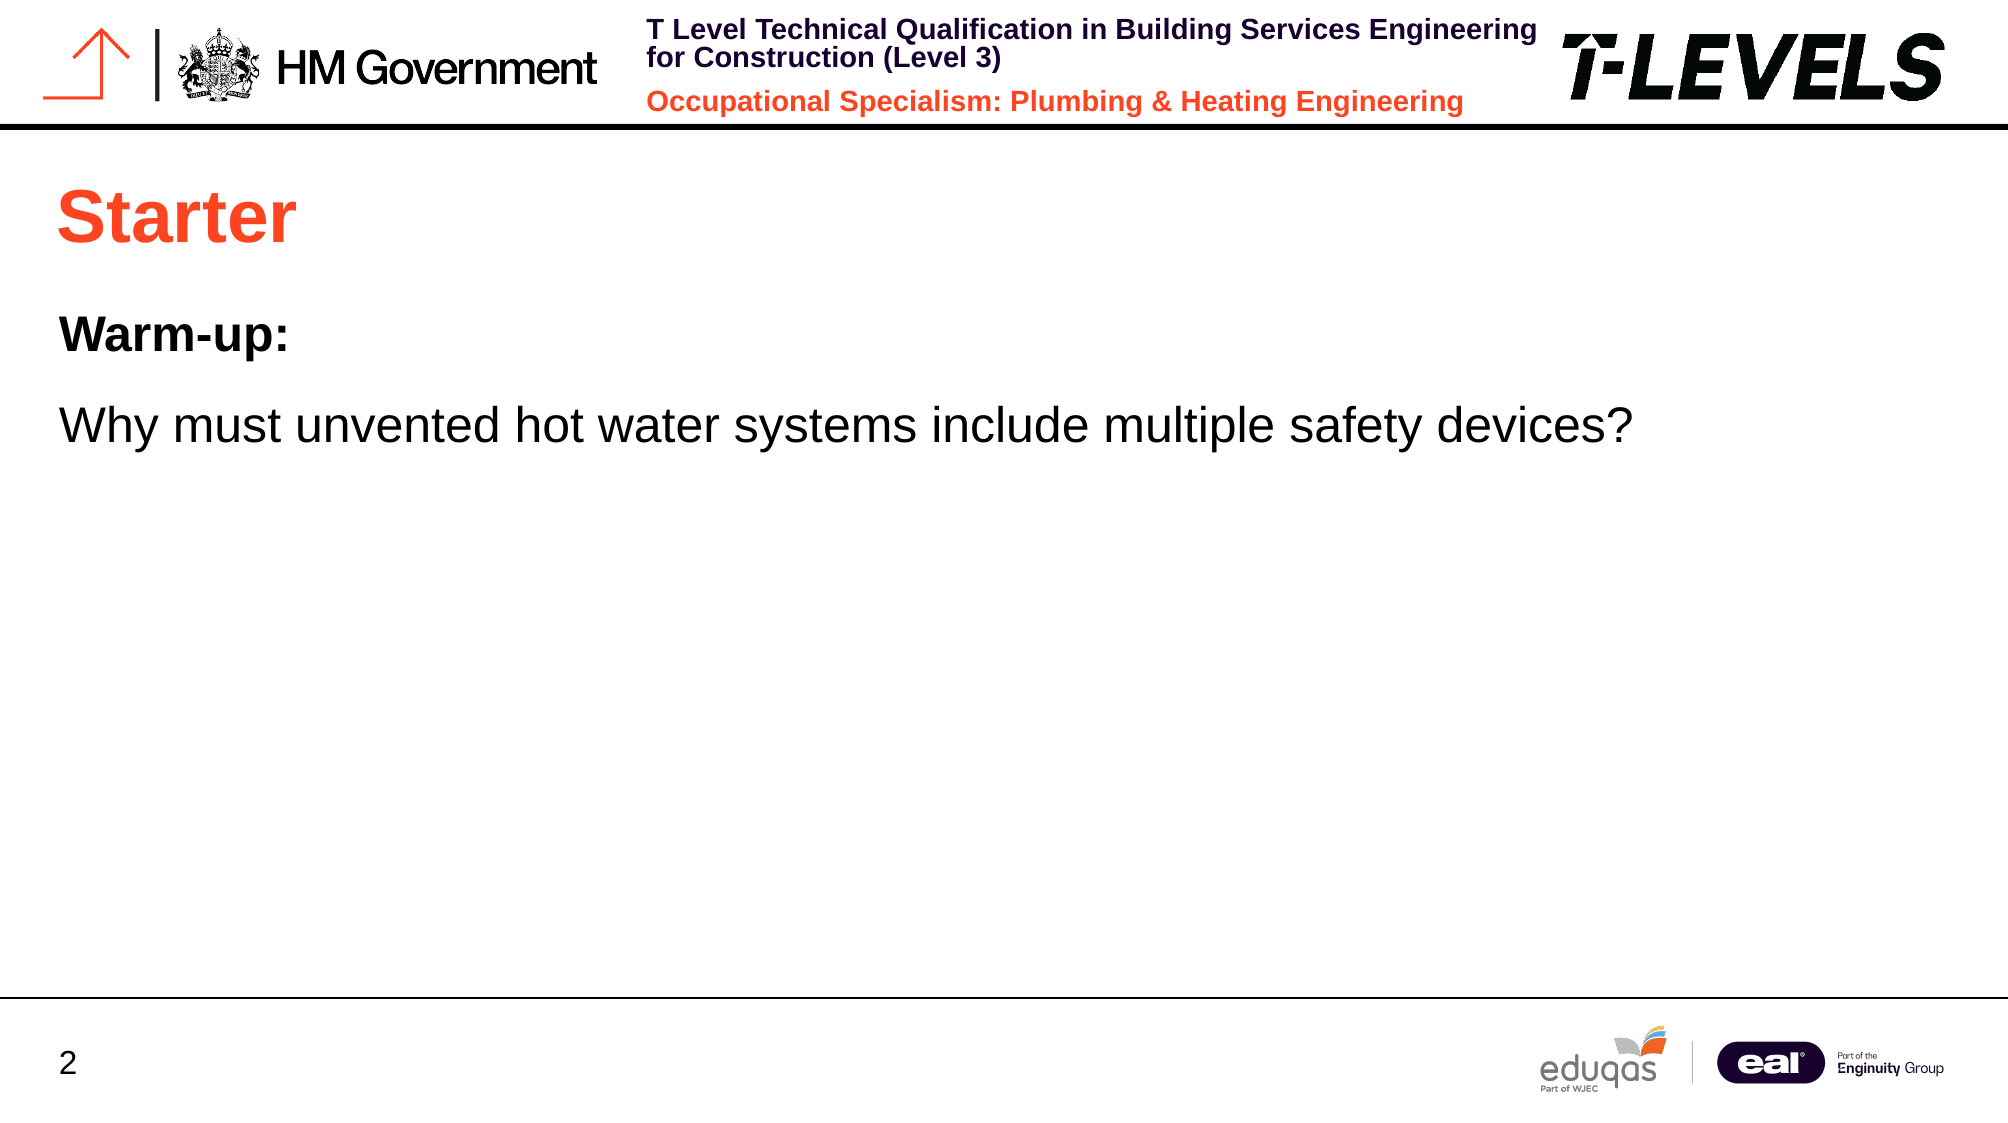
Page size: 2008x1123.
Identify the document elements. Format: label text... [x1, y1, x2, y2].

list Warm-up: Why must unvented hot water systems include multiple safety devices? [59, 295, 1949, 975]
picture [1543, 25, 1964, 108]
picture [155, 28, 597, 102]
picture [38, 27, 136, 100]
picture [1535, 1021, 1949, 1097]
title Starter [41, 111, 1949, 314]
